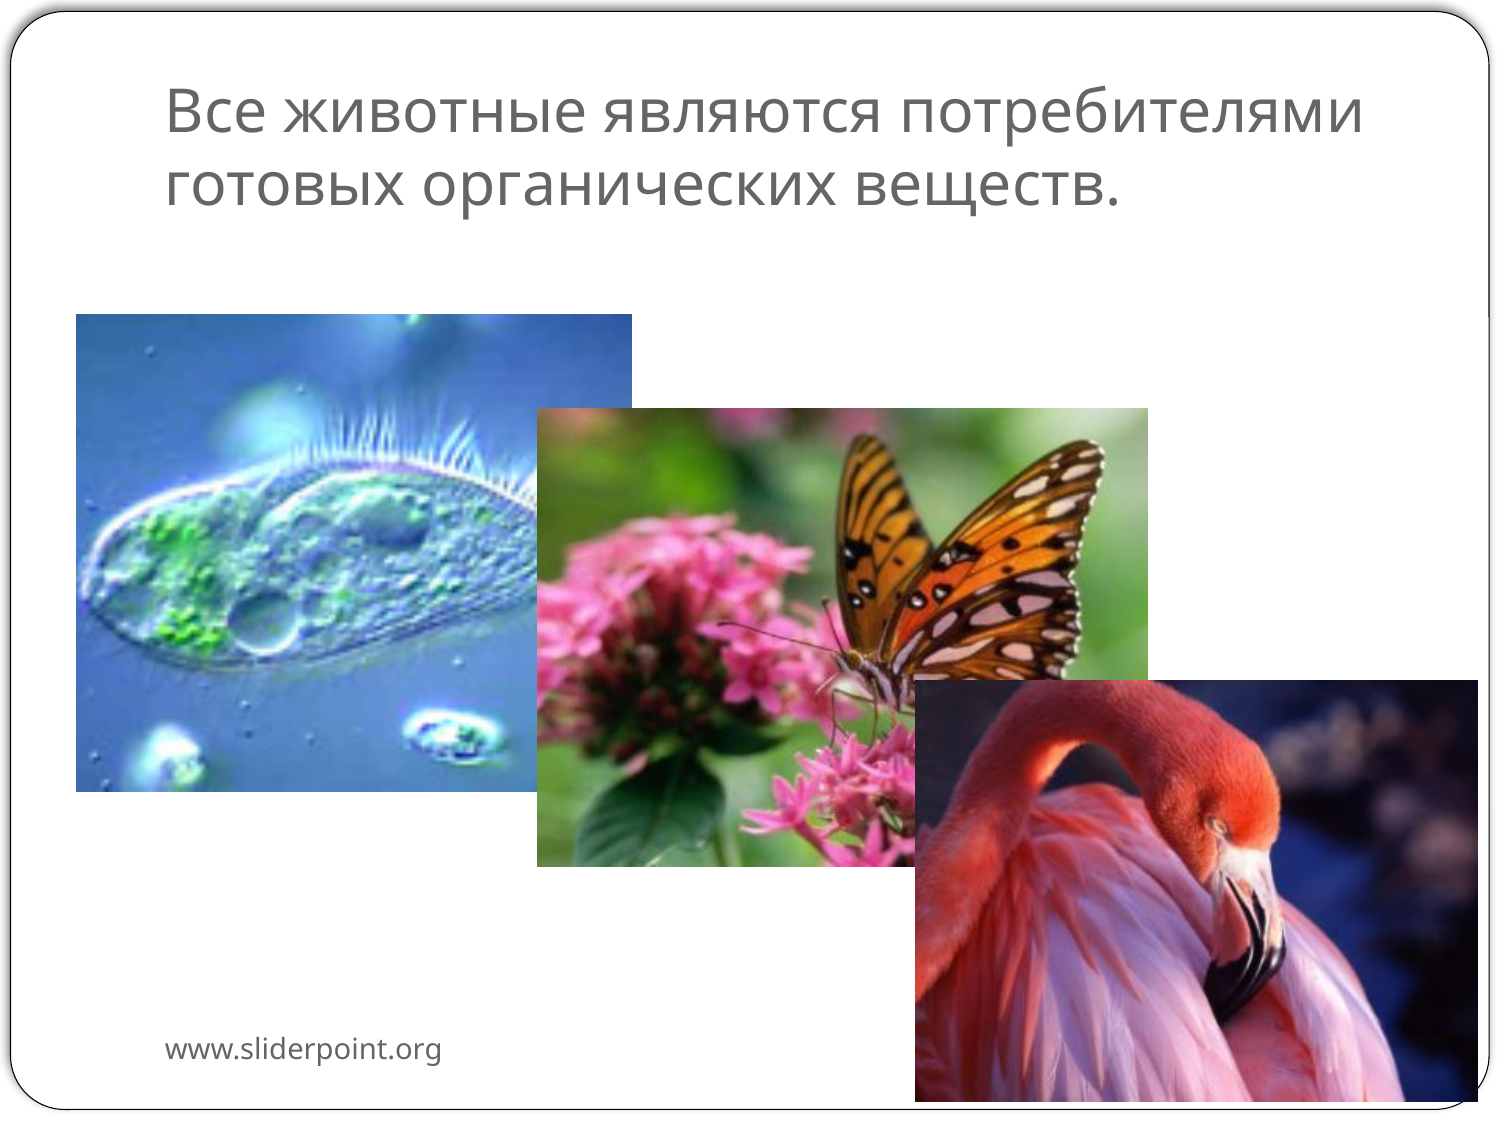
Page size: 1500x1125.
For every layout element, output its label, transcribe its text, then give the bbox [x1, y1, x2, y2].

picture [537, 408, 1478, 1103]
footer www.sliderpoint.org [150, 1012, 800, 1088]
title Все животные являются потребителями готовых органических веществ. [150, 45, 1425, 233]
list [76, 314, 633, 792]
